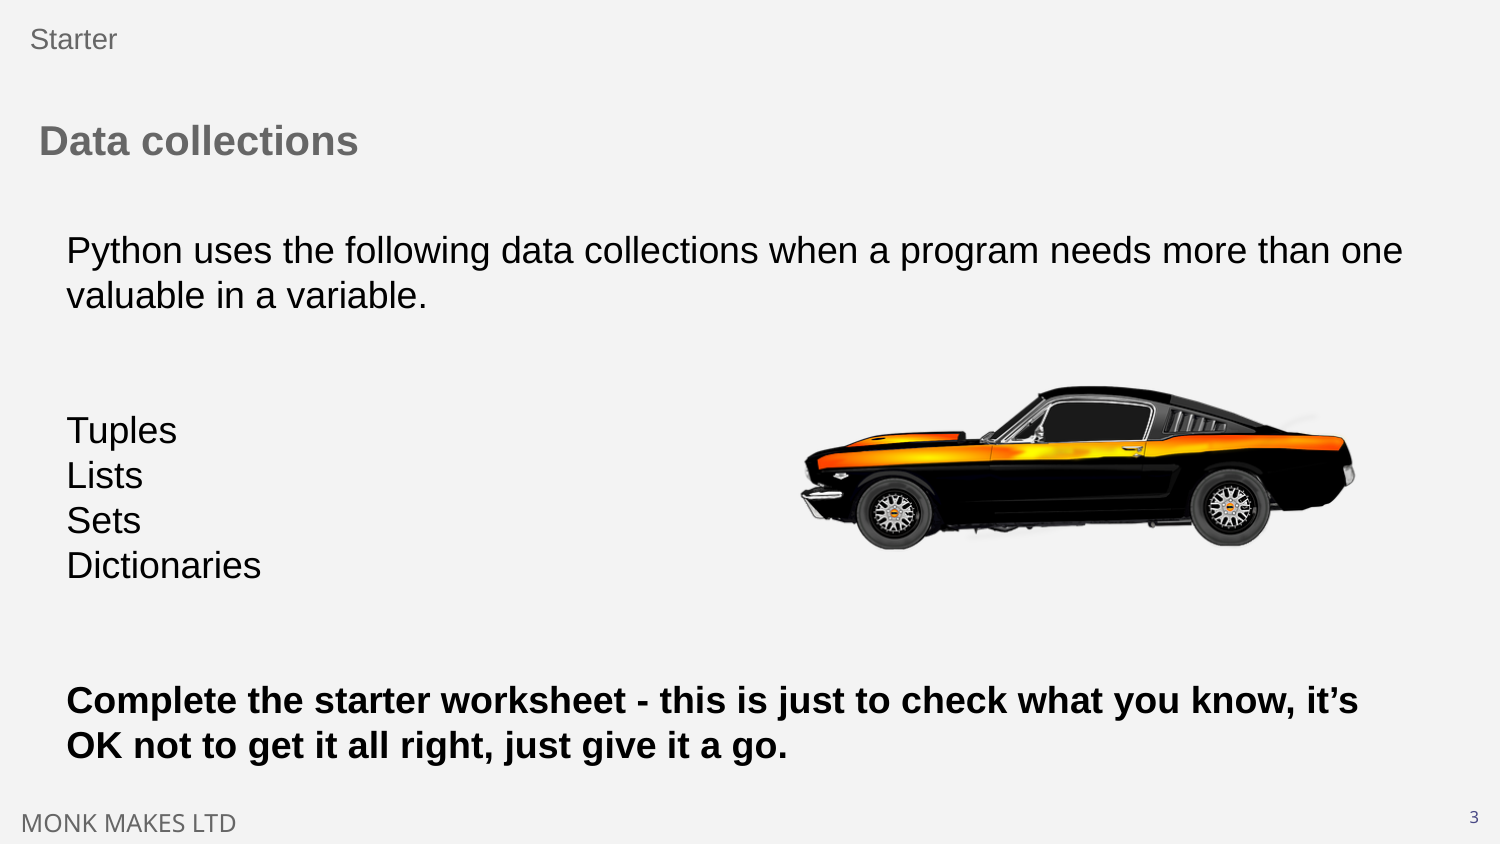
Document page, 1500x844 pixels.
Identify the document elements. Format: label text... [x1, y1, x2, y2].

subtitle Starter [14, 0, 1500, 52]
slide_number ‹#› [1448, 792, 1500, 844]
picture [757, 307, 1406, 632]
title Data collections [23, 81, 1422, 198]
text_box Python uses the following data collections when a program needs more than one valuable in a variable. Tuples Lists Sets Dictionaries Complete the starter worksheet - this is just to check what you know, it’s OK not to get it all right, just give it a go. [51, 211, 1437, 792]
